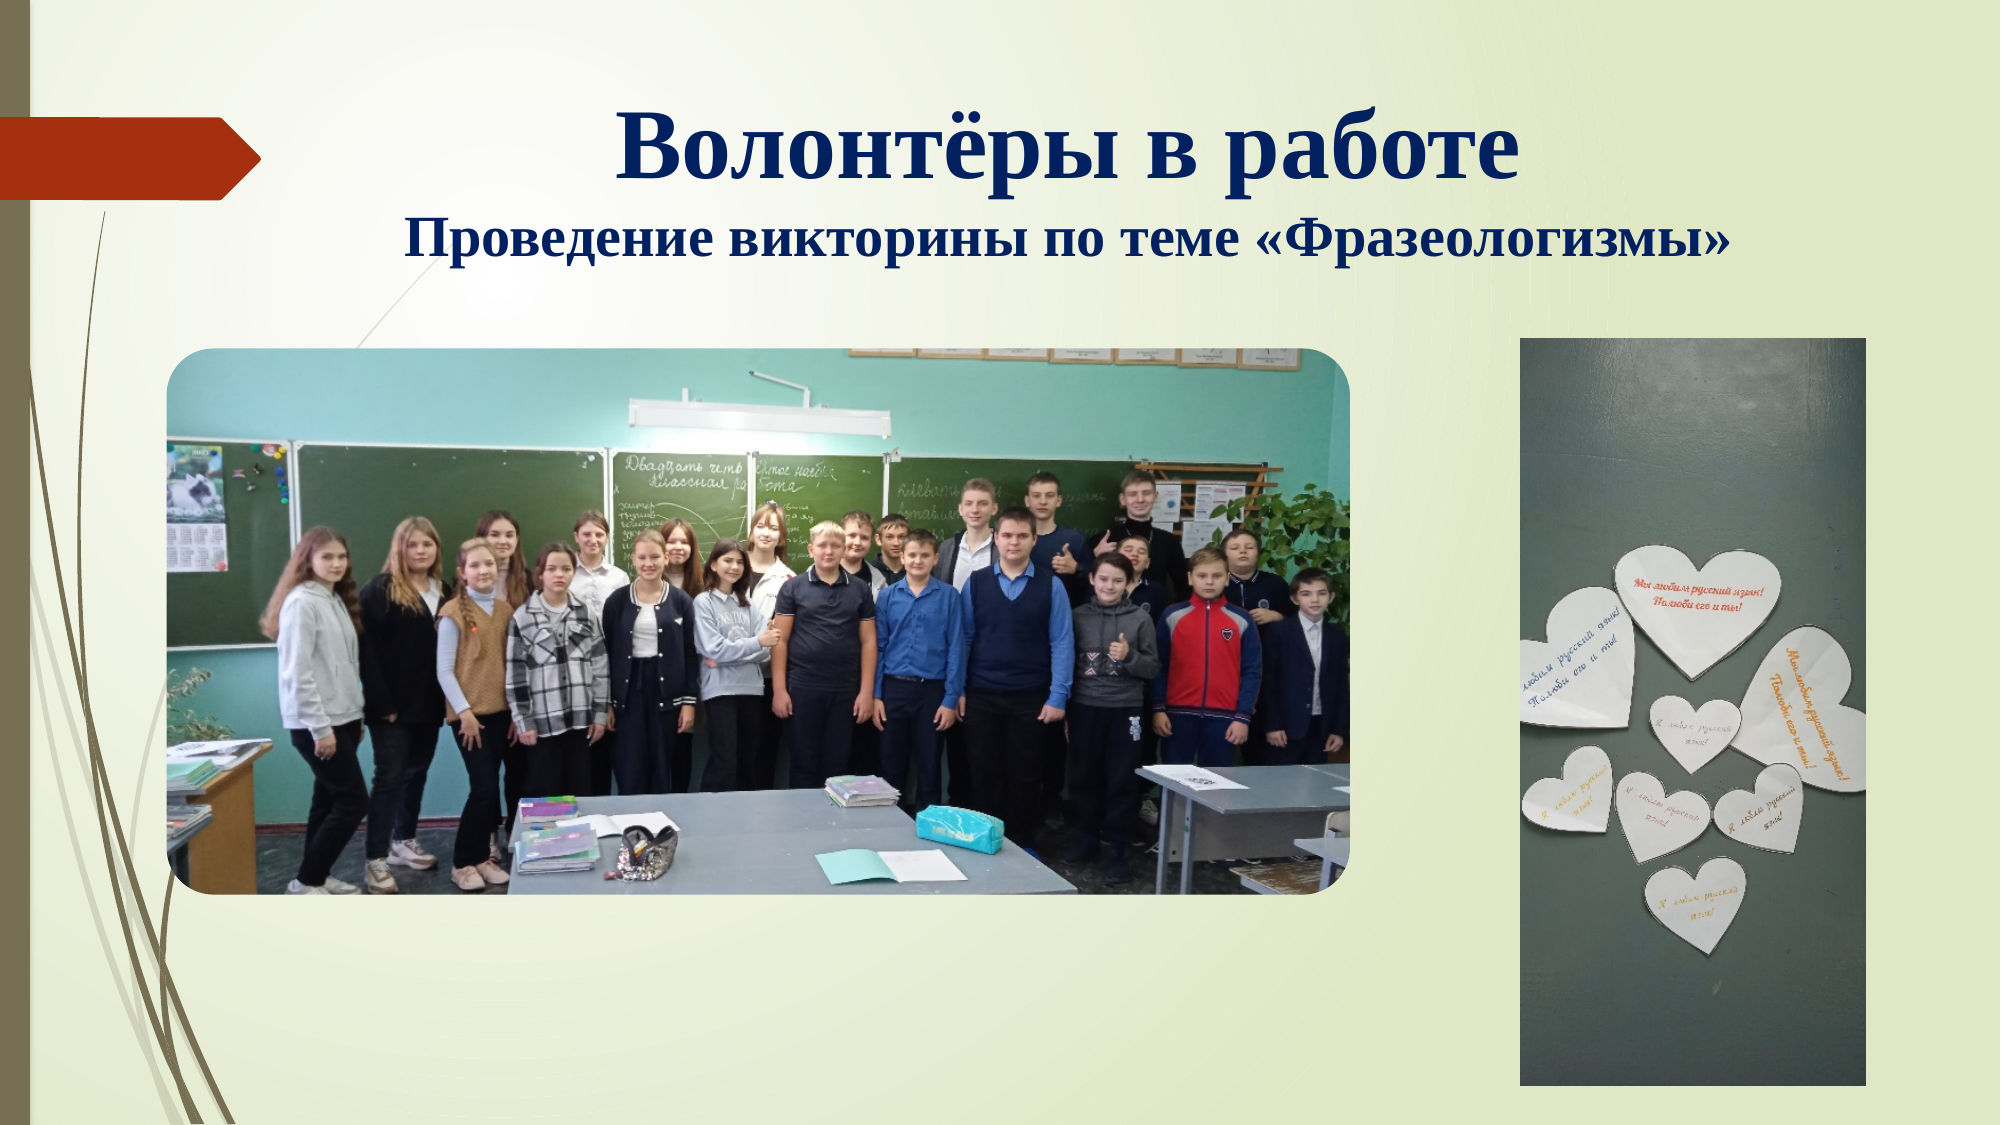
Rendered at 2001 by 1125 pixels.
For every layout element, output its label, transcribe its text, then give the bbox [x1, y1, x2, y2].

title Волонтёры в работе Проведение викторины по теме «Фразеологизмы» [249, 70, 1888, 344]
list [166, 348, 1351, 895]
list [1520, 337, 1866, 1086]
